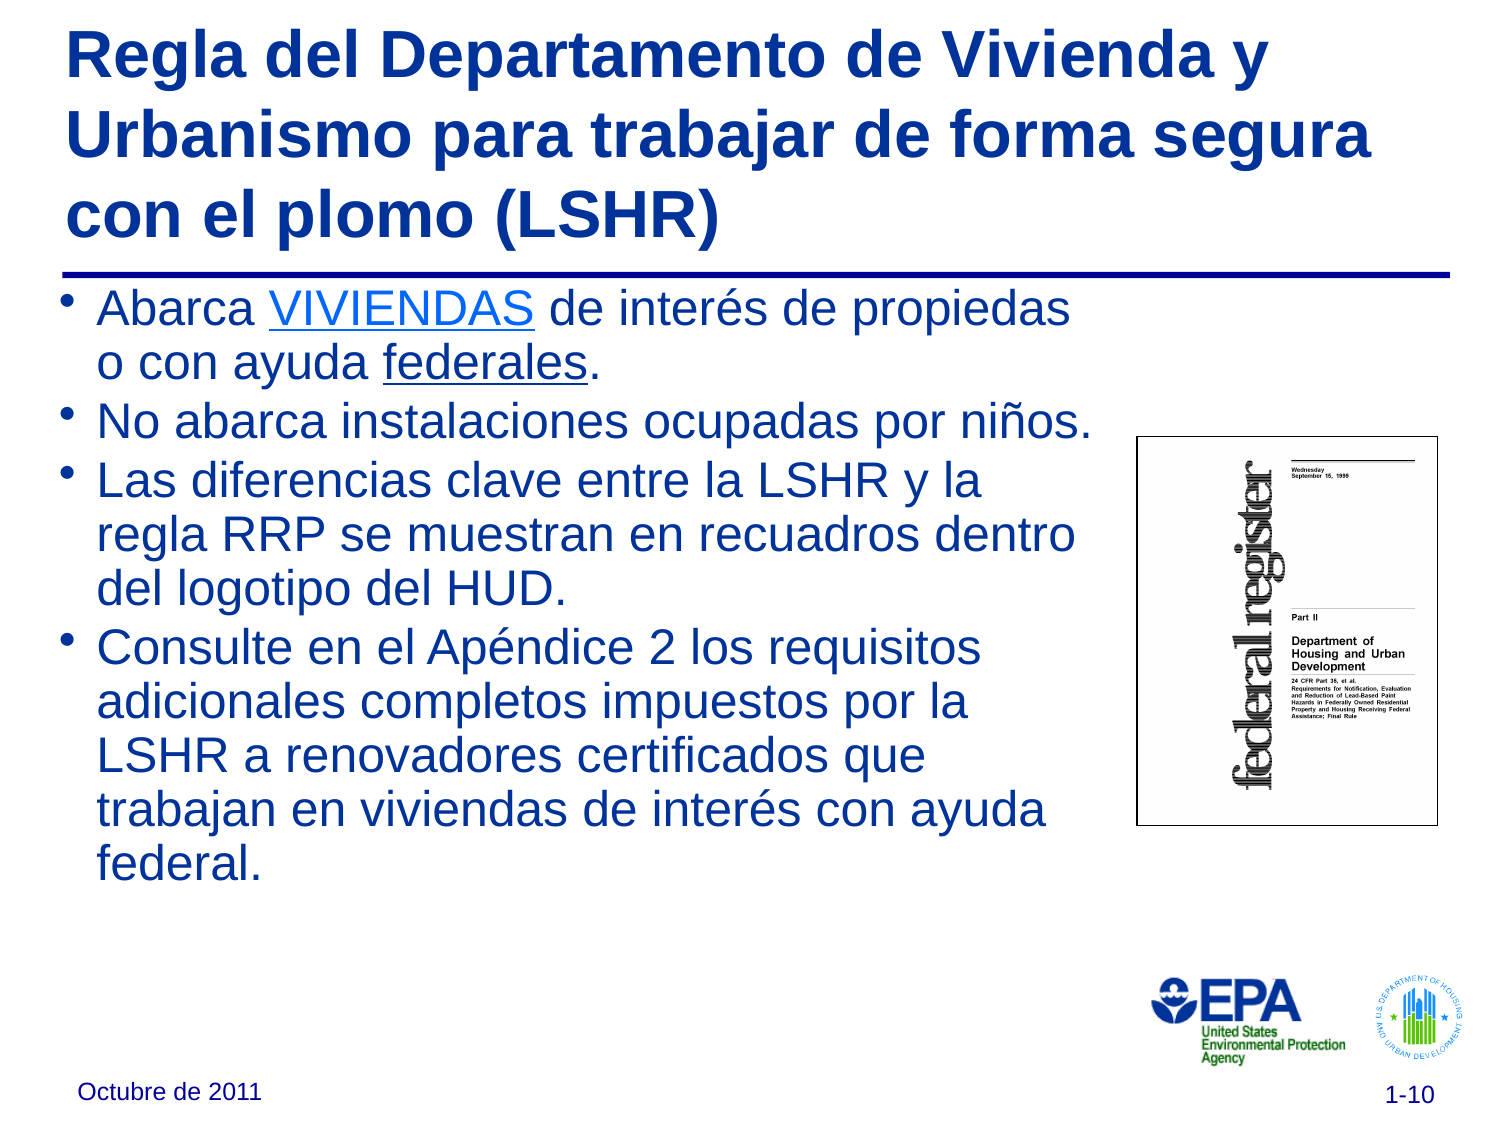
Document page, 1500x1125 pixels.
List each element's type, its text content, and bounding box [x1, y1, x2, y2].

title Regla del Departamento de Vivienda y Urbanismo para trabajar de forma segura con el plomo (LSHR) [49, 24, 1438, 238]
text_box [74, 812, 600, 888]
picture [1149, 974, 1350, 1049]
slide_number Octubre de 2011 [62, 1051, 376, 1113]
list Abarca VIVIENDAS de interés de propiedas o con ayuda federales. No abarca instalaciones ocupadas por niños. Las diferencias clave entre la LSHR y la regla RRP se muestran en recuadros dentro del logotipo del HUD. Consulte en el Apéndice 2 los requisitos adicionales completos impuestos por la LSHR a renovadores certificados que trabajan en viviendas de interés con ayuda federal. [24, 274, 1113, 1051]
picture [1374, 974, 1463, 1060]
slide_number 1-10 [1137, 1049, 1451, 1113]
picture [1137, 437, 1438, 826]
